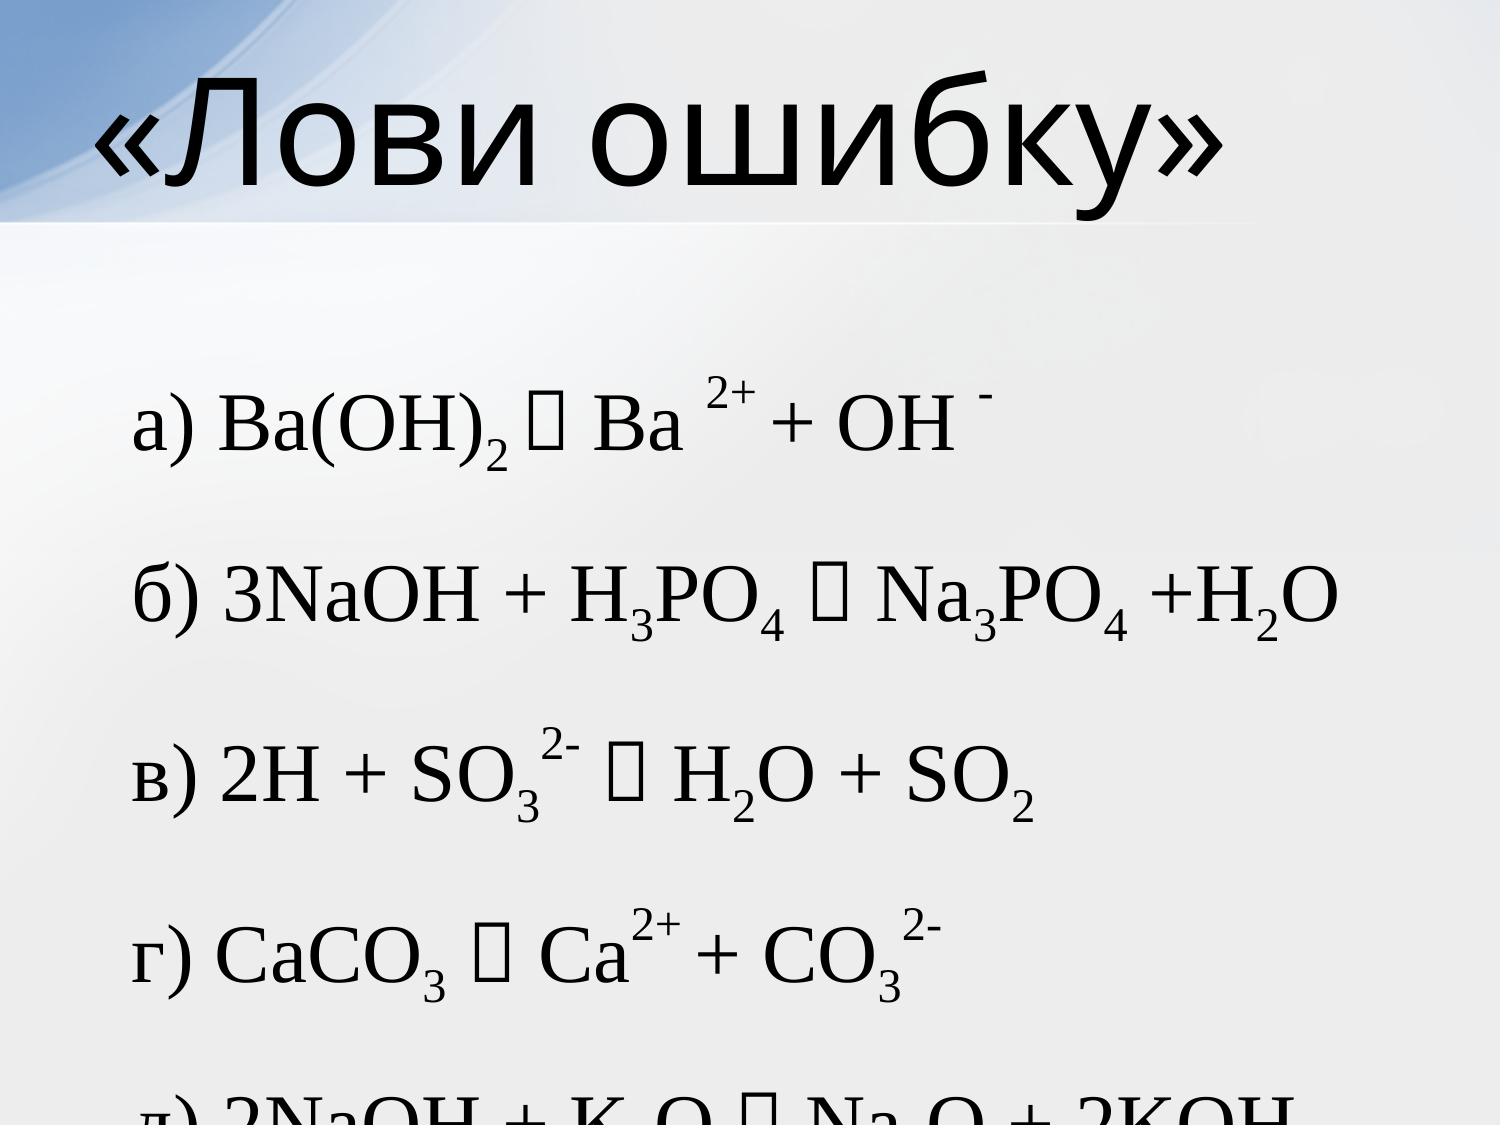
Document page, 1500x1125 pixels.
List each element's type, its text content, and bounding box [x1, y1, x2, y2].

text_box а) Ba(OH)2  Ba 2+ + OH - б) 3NaOH + H3PO4  Na3PO4 +H2O в) 2H + SO32-  H2O + SO2 г) CaCO3  Ca2+ + CO32- д) 2NaOH + K2O  Na2O + 2KOH [117, 292, 1453, 1125]
title «Лови ошибку» [75, 58, 1425, 223]
picture [0, 0, 1500, 1125]
